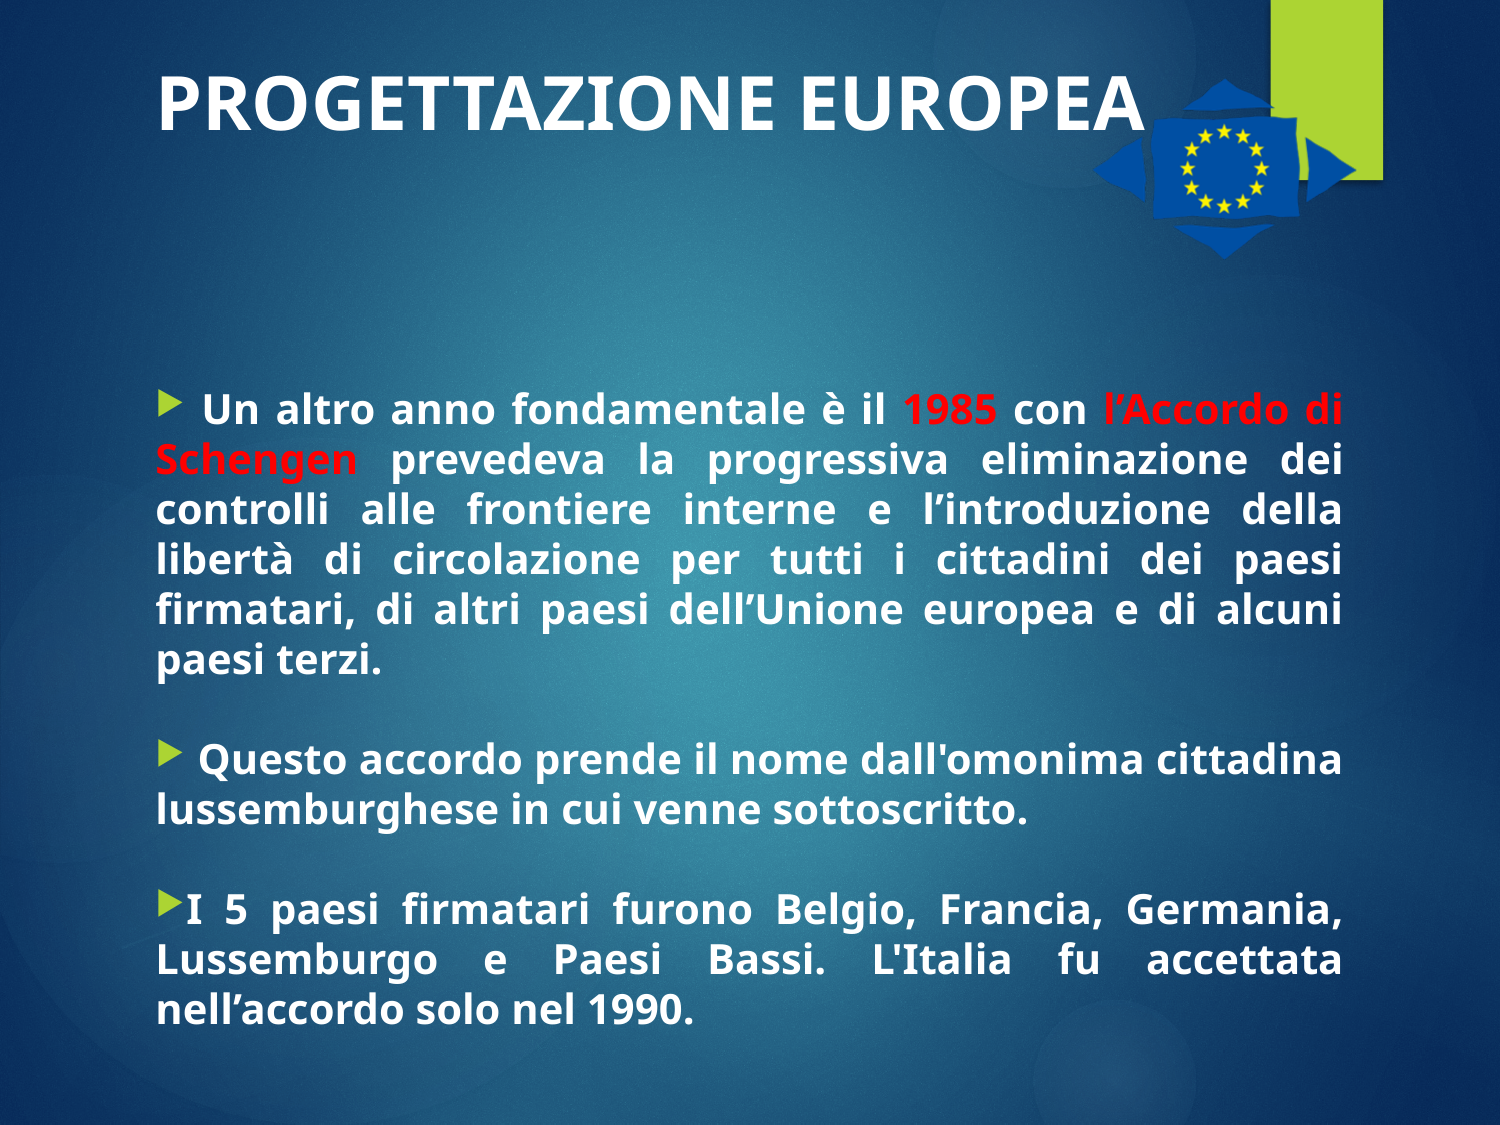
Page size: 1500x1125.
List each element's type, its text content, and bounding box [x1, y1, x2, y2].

picture [1088, 76, 1360, 262]
title progettazione europea [140, 48, 1360, 291]
list Un altro anno fondamentale è il 1985 con l’Accordo di Schengen prevedeva la progressiva eliminazione dei controlli alle frontiere interne e l’introduzione della libertà di circolazione per tutti i cittadini dei paesi firmatari, di altri paesi dell’Unione europea e di alcuni paesi terzi. Questo accordo prende il nome dall'omonima cittadina lussemburghese in cui venne sottoscritto. I 5 paesi firmatari furono Belgio, Francia, Germania, Lussemburgo e Paesi Bassi. L'Italia fu accettata nell’accordo solo nel 1990. [140, 375, 1360, 957]
